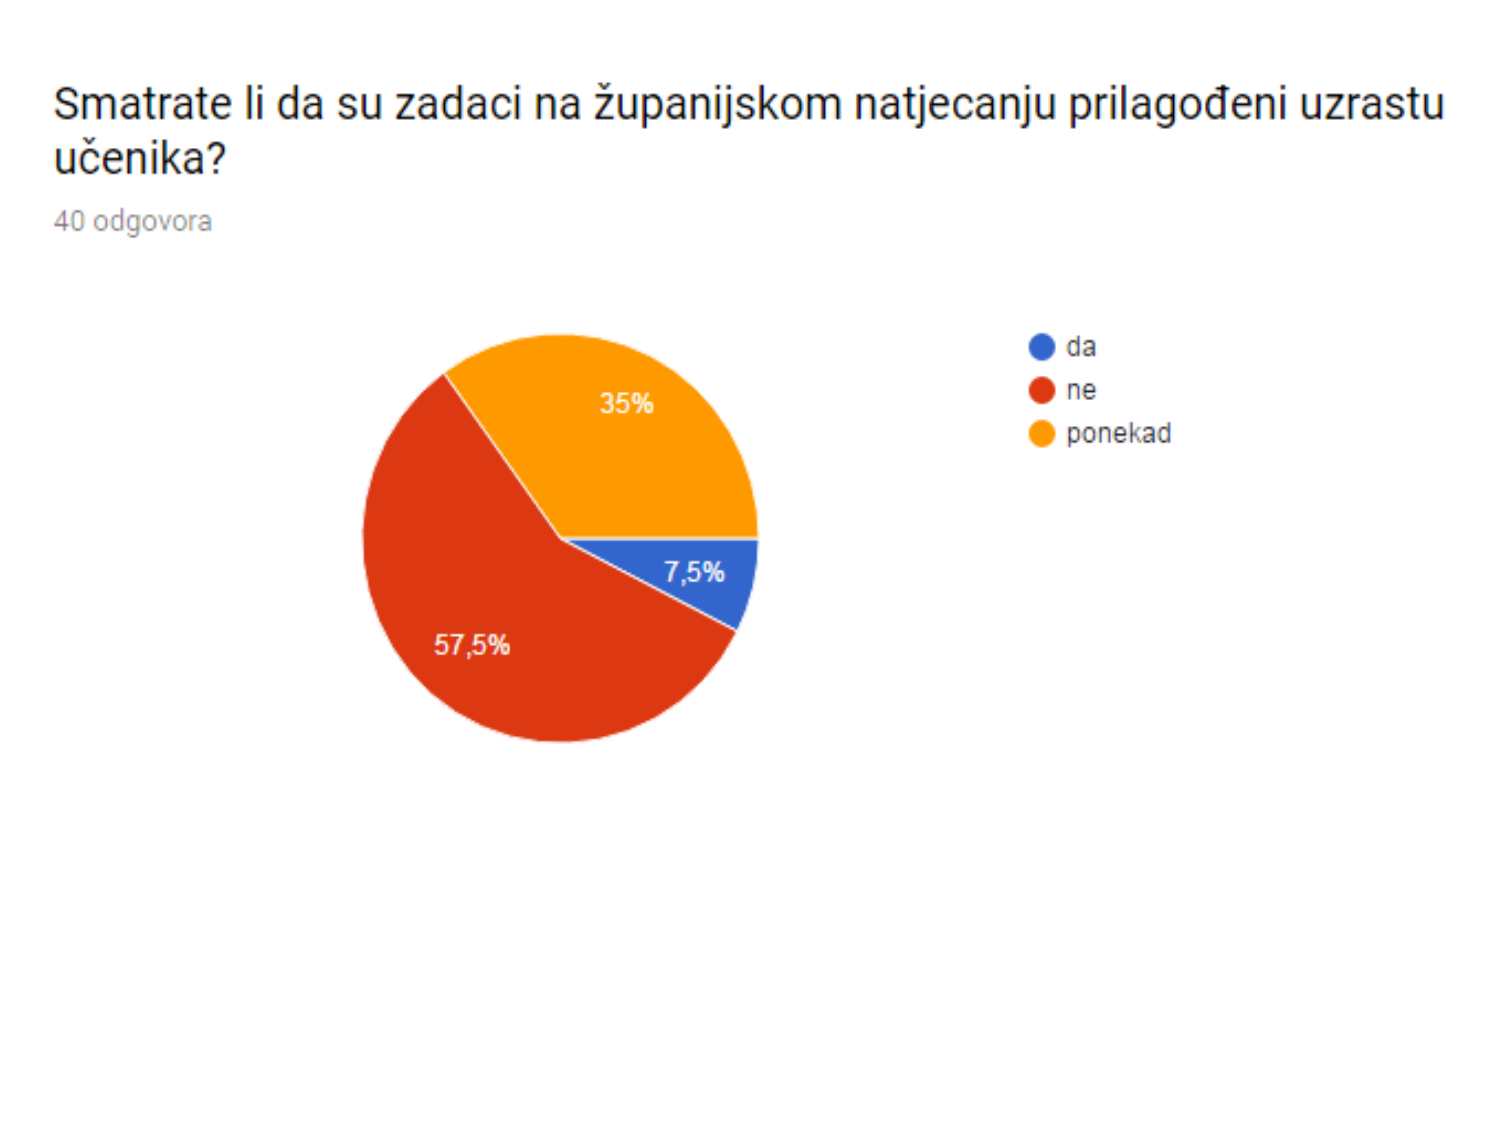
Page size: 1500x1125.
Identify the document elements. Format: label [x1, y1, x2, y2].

list [43, 81, 1500, 777]
